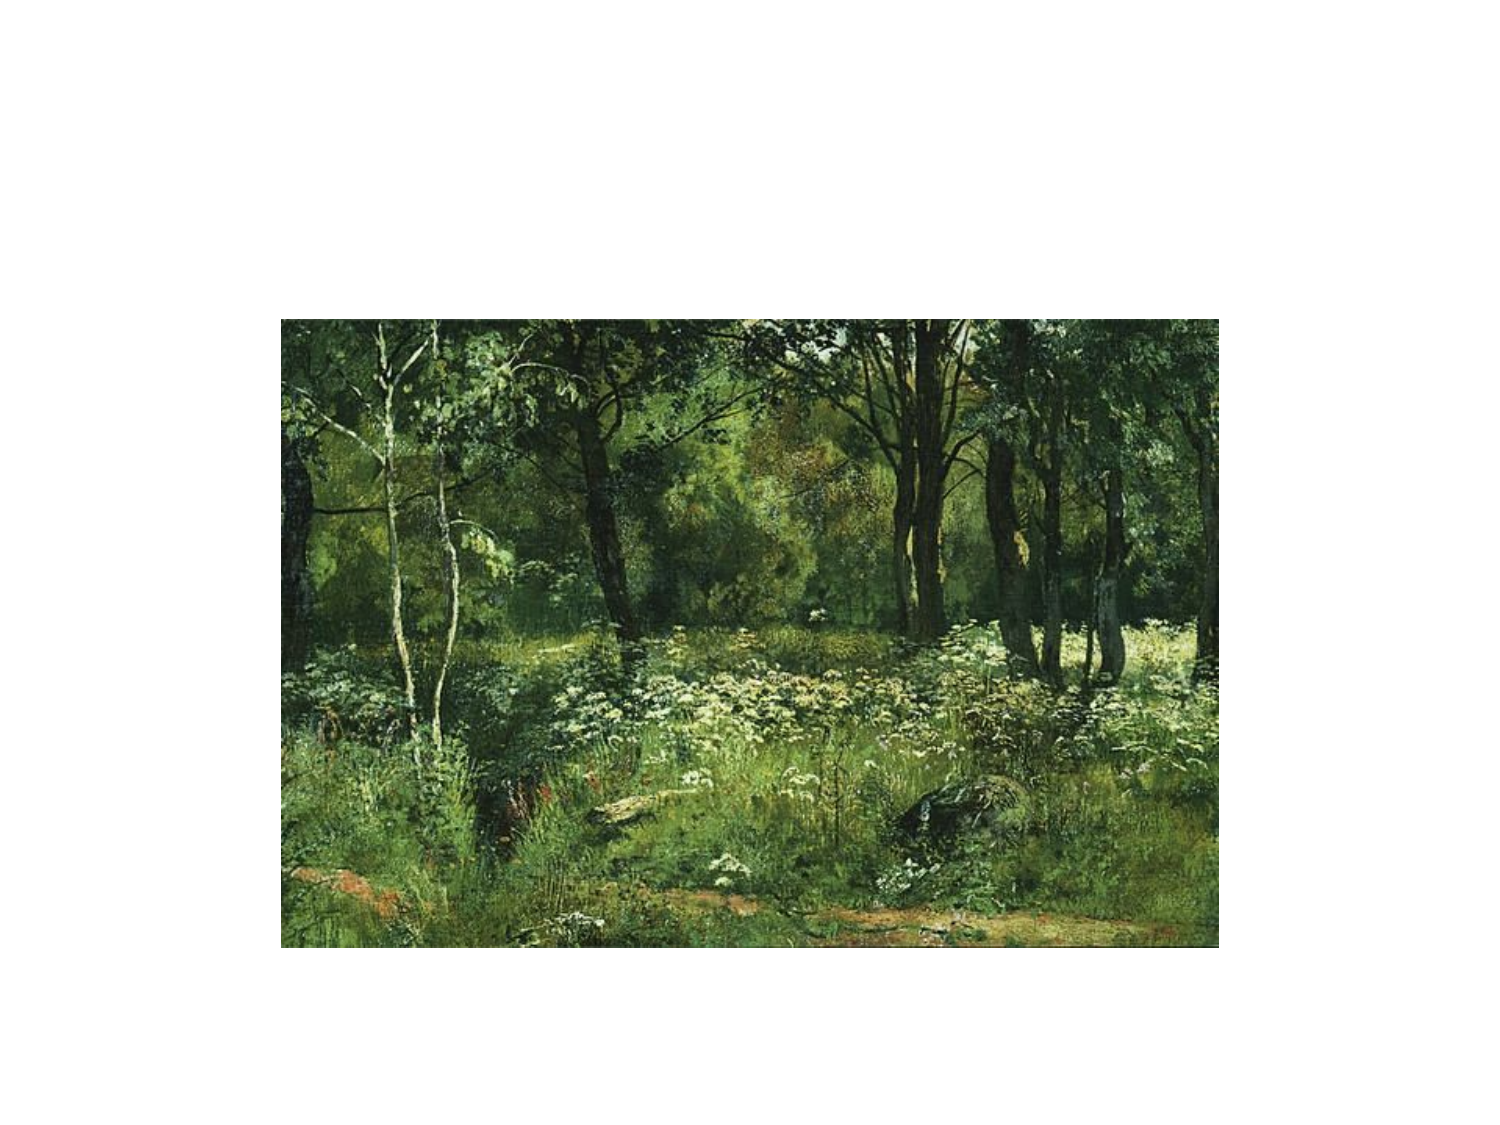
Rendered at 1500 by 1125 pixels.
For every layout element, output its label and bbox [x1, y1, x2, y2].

list [281, 319, 1219, 948]
